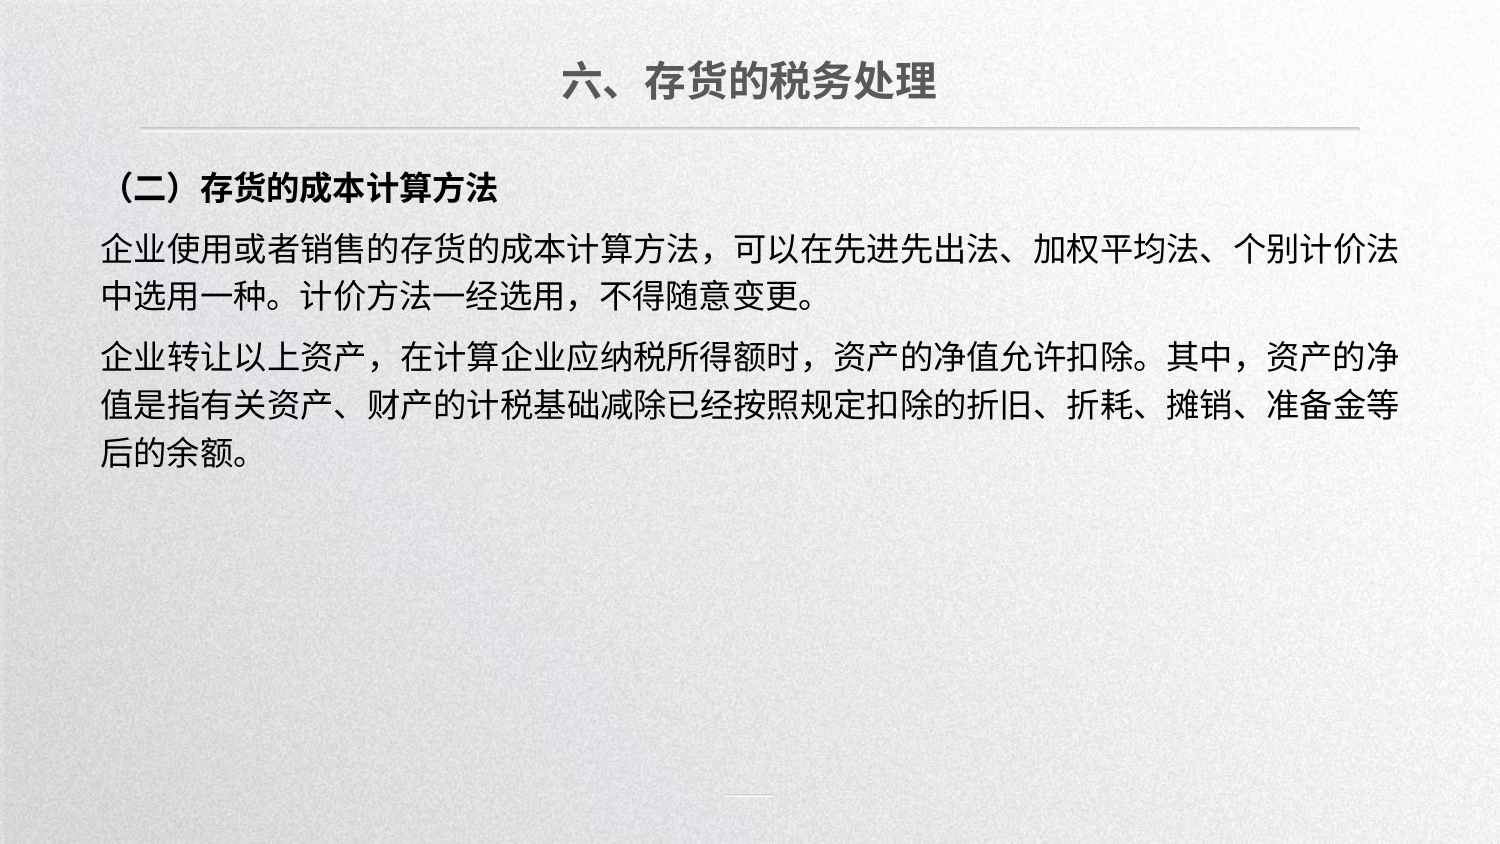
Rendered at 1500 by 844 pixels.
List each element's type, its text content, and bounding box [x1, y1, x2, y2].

picture [0, 0, 1500, 844]
text_box （二）存货的成本计算方法 企业使用或者销售的存货的成本计算方法，可以在先进先出法、加权平均法、个别计价法中选用一种。计价方法一经选用，不得随意变更。 企业转让以上资产，在计算企业应纳税所得额时，资产的净值允许扣除。其中，资产的净值是指有关资产、财产的计税基础减除已经按照规定扣除的折旧、折耗、摊销、准备金等后的余额。 [100, 159, 1400, 533]
text_box 六、存货的税务处理 [459, 49, 1038, 111]
